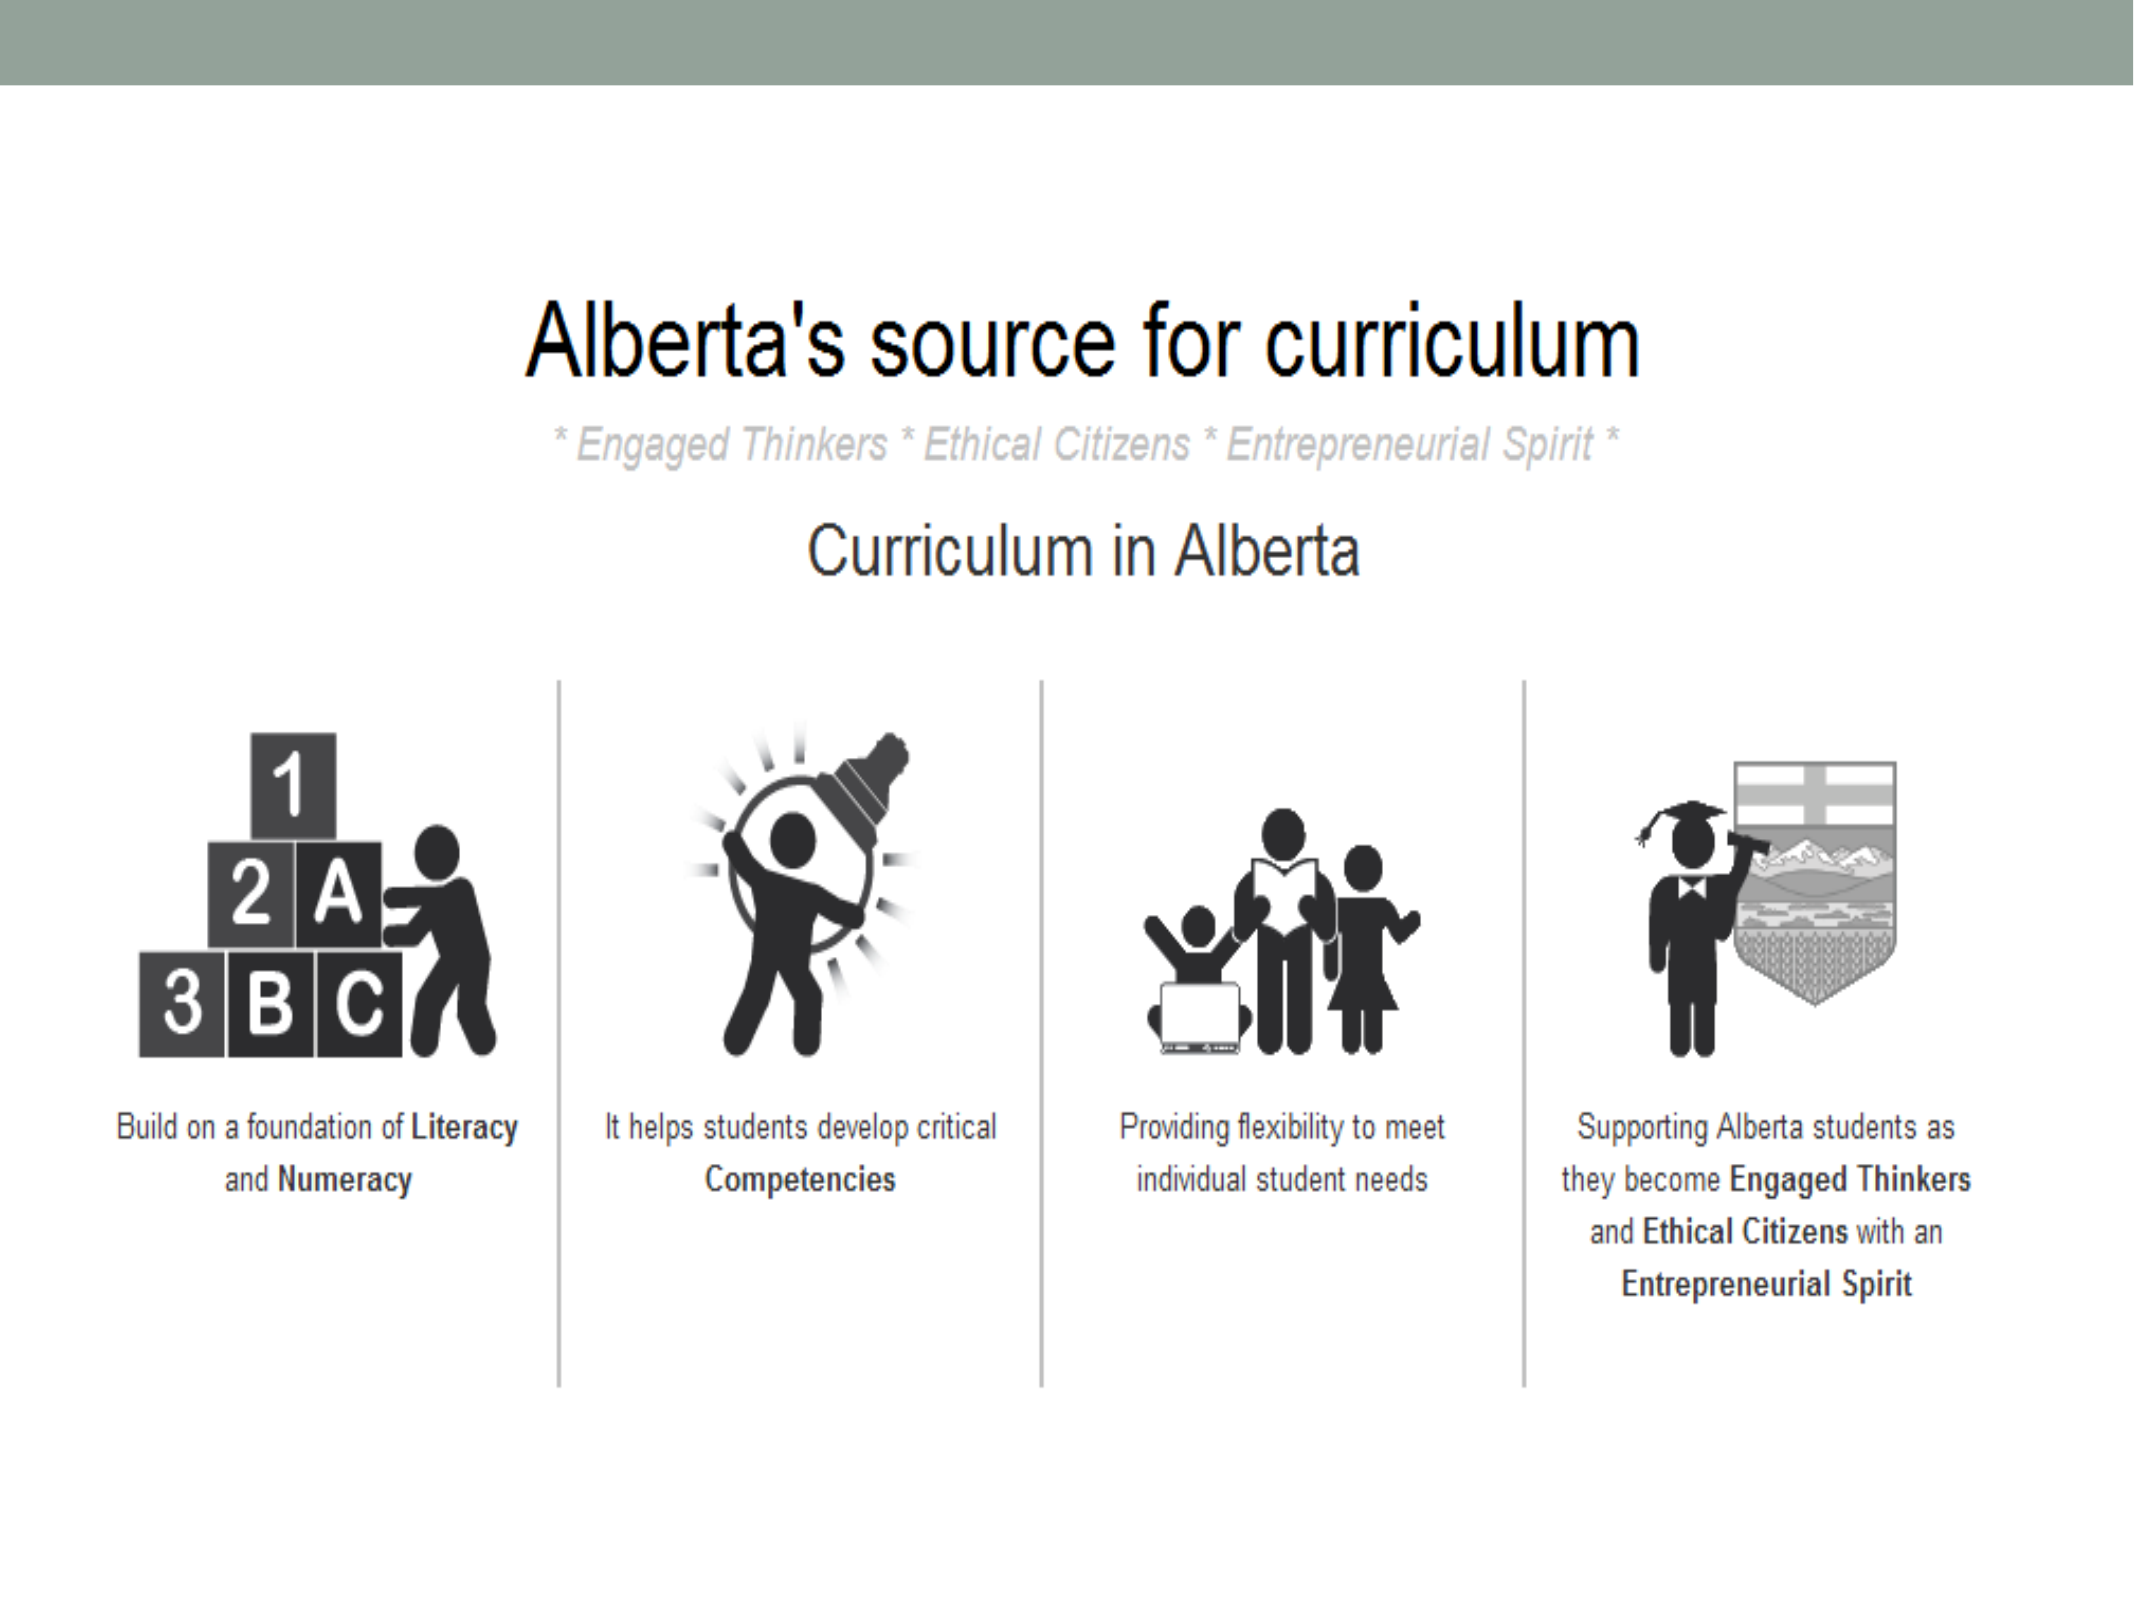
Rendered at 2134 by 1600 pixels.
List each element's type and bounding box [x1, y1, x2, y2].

list [78, 262, 2073, 1438]
